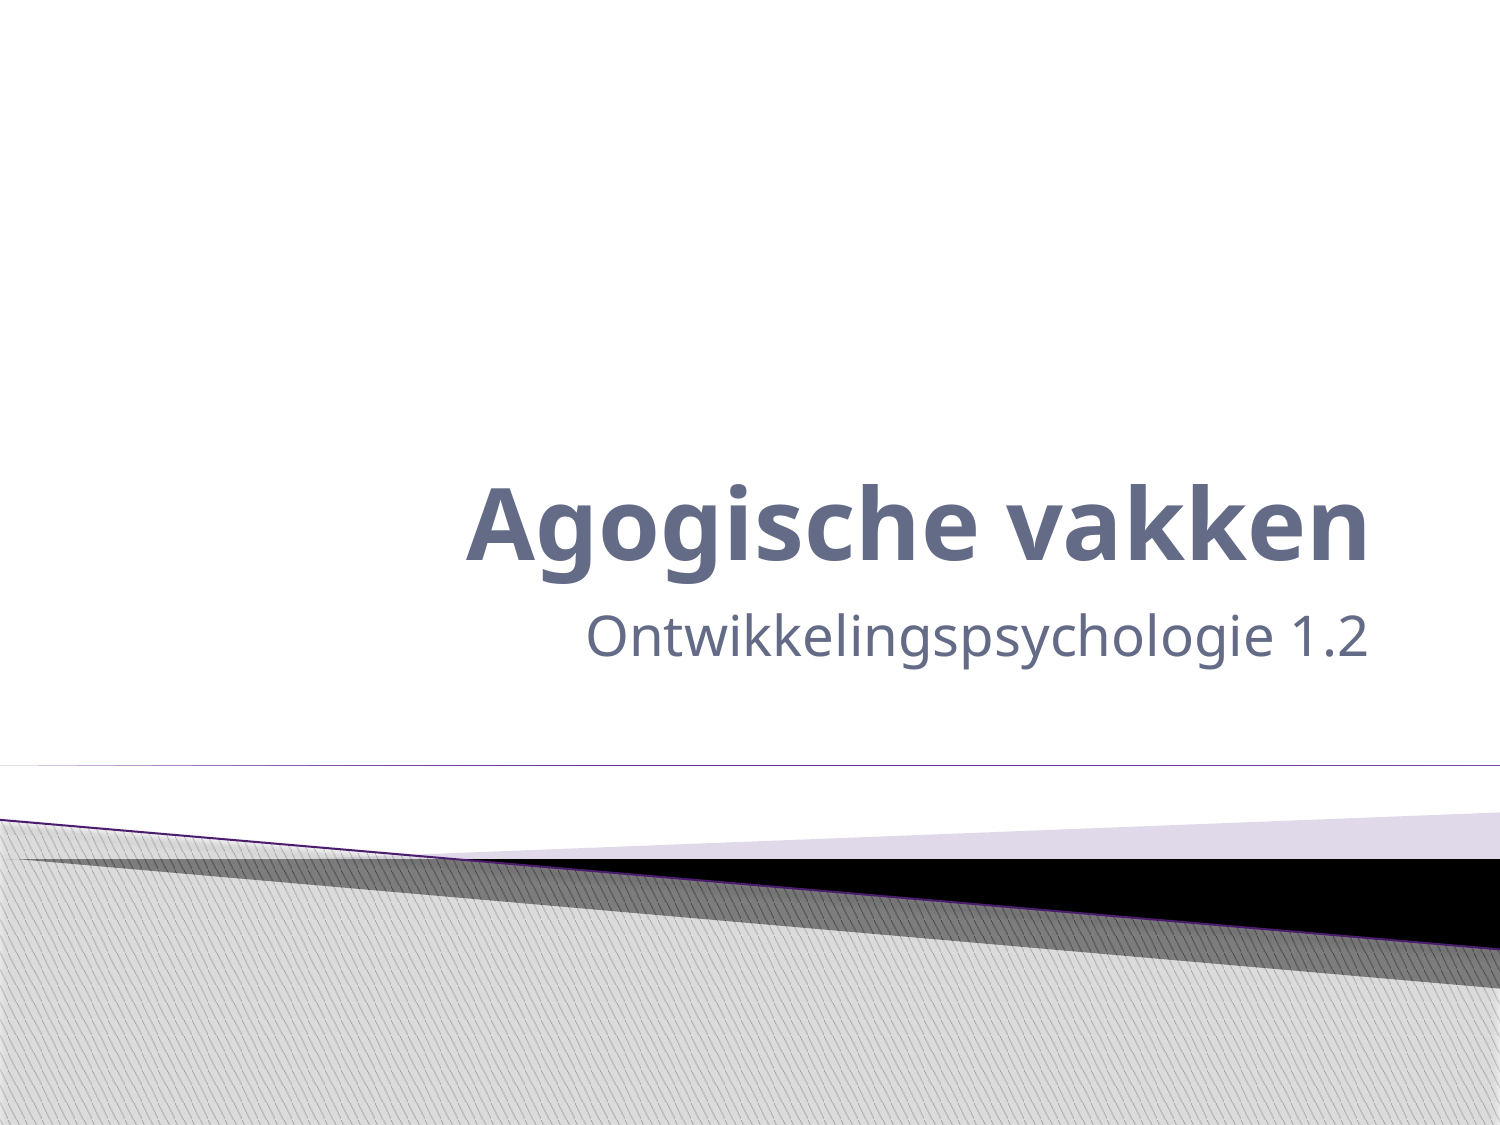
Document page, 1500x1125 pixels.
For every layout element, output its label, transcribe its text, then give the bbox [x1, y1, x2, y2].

picture [5, 859, 1500, 989]
subtitle Ontwikkelingspsychologie 1.2 [112, 592, 1388, 790]
title Agogische vakken [112, 287, 1388, 588]
